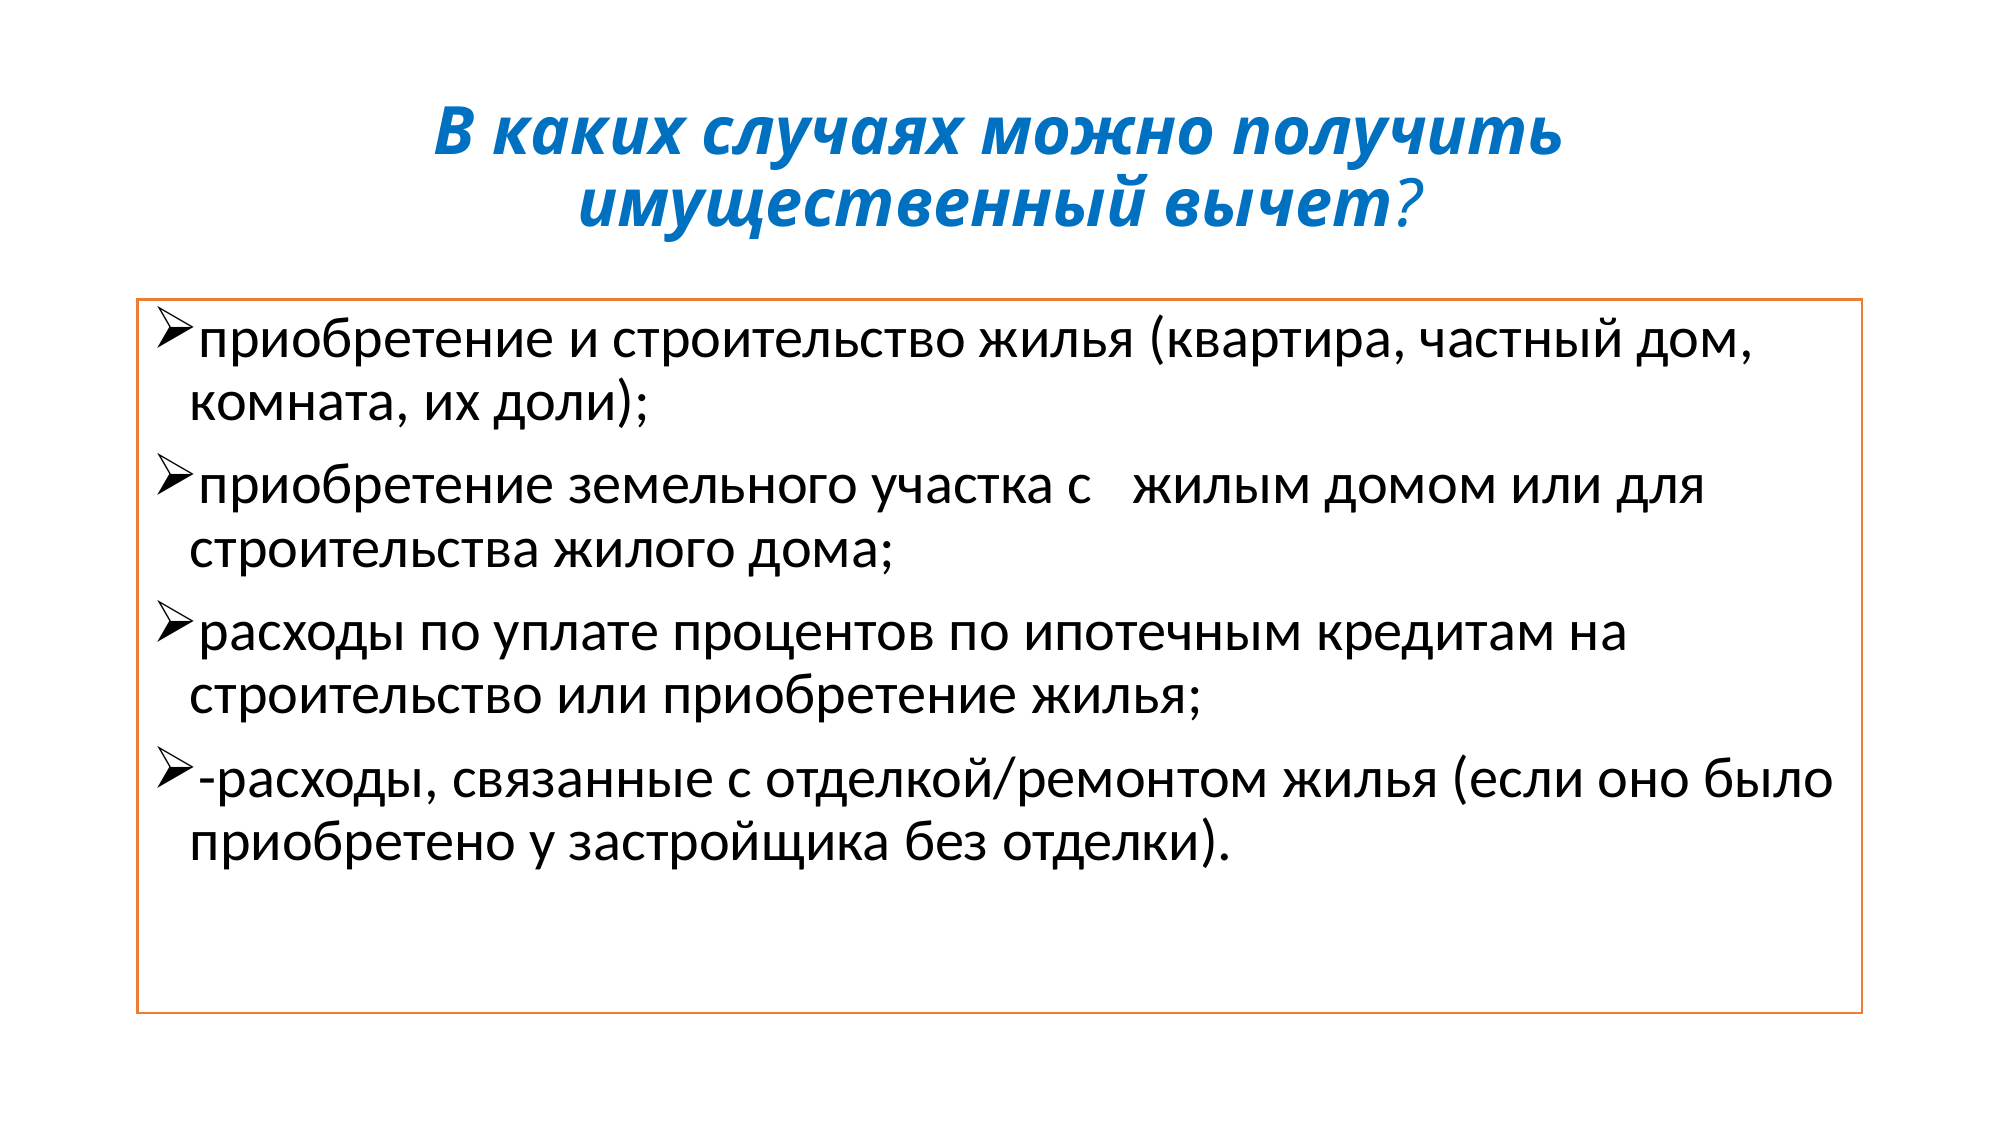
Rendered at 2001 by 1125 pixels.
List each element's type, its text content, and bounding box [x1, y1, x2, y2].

title В каких случаях можно получить имущественный вычет? [137, 59, 1863, 278]
list приобретение и строительство жилья (квартира, частный дом, комната, их доли); приобретение земельного участка с жилым домом или для строительства жилого дома; расходы по уплате процентов по ипотечным кредитам на строительство или приобретение жилья; -расходы, связанные с отделкой/ремонтом жилья (если оно было приобретено у застройщика без отделки). [136, 298, 1863, 1014]
